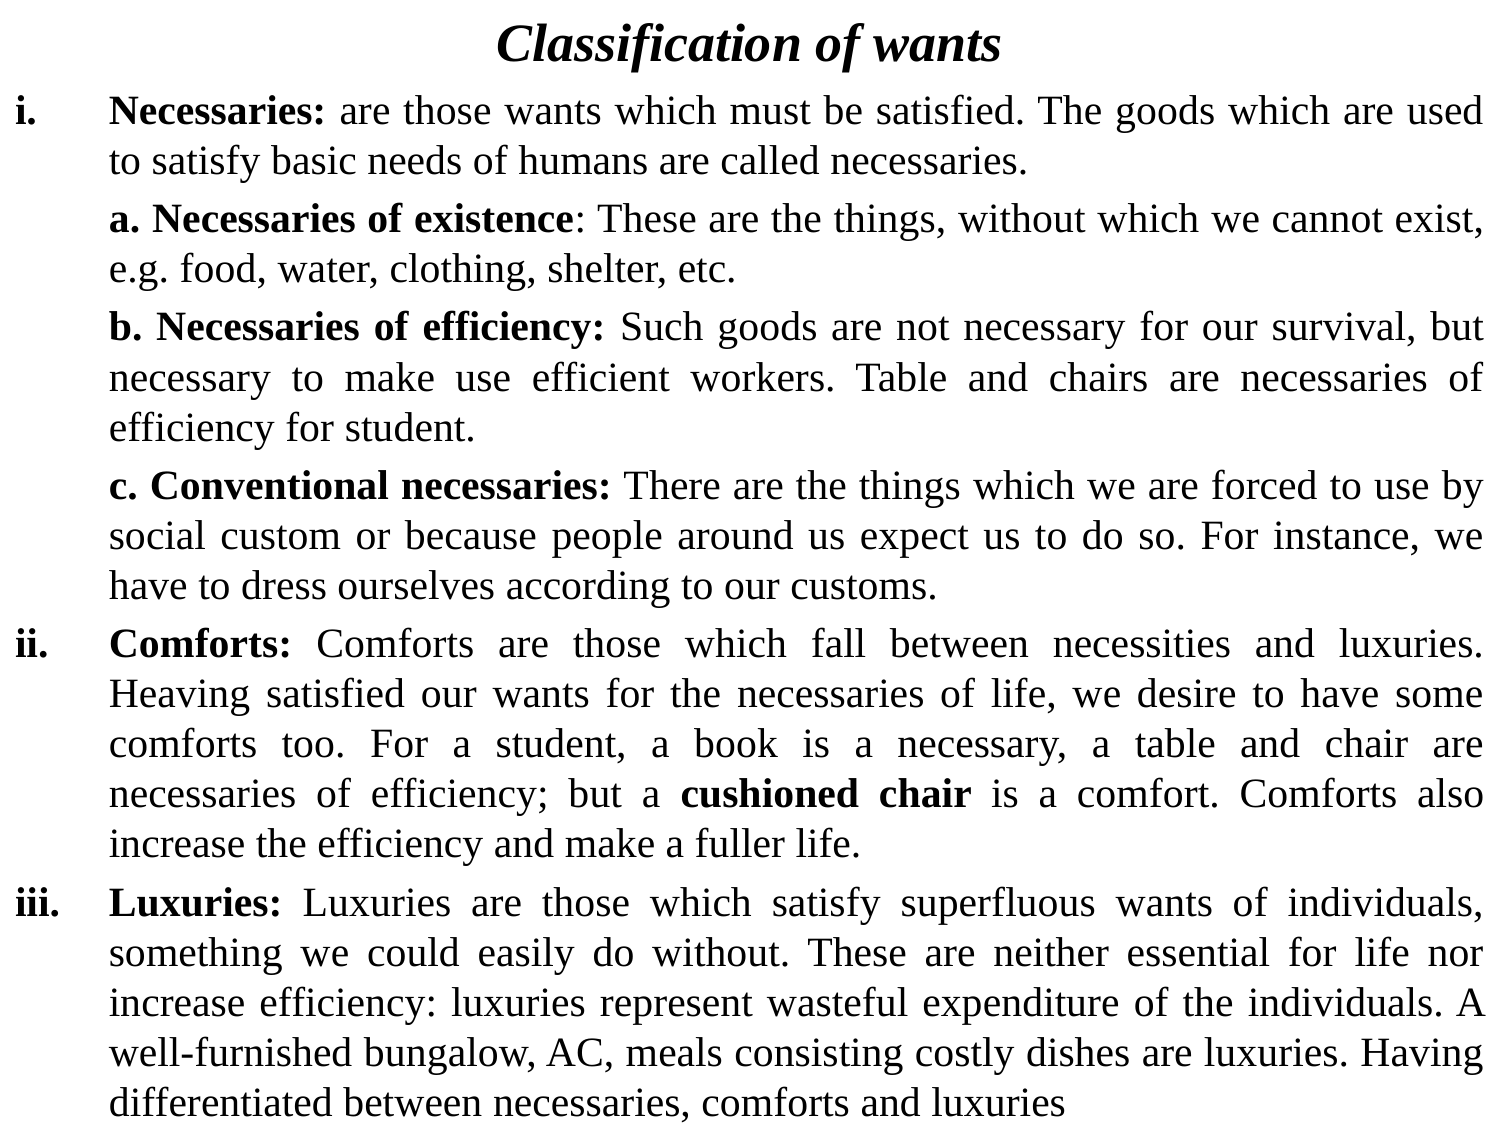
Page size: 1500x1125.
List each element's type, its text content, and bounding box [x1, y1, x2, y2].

list Necessaries: are those wants which must be satisfied. The goods which are used to satisfy basic needs of humans are called necessaries. a. Necessaries of existence: These are the things, without which we cannot exist, e.g. food, water, clothing, shelter, etc. b. Necessaries of efficiency: Such goods are not necessary for our survival, but necessary to make use efficient workers. Table and chairs are necessaries of efficiency for student. c. Conventional necessaries: There are the things which we are forced to use by social custom or because people around us expect us to do so. For instance, we have to dress ourselves according to our customs. Comforts: Comforts are those which fall between necessities and luxuries. Heaving satisfied our wants for the necessaries of life, we desire to have some comforts too. For a student, a book is a necessary, a table and chair are necessaries of efficiency; but a cushioned chair is a comfort. Comforts also increase the efficiency and make a fuller life. Luxuries: Luxuries are those which satisfy superfluous wants of individuals, something we could easily do without. These are neither essential for life nor increase efficiency: luxuries represent wasteful expenditure of the individuals. A well-furnished bungalow, AC, meals consisting costly dishes are luxuries. Having differentiated between necessaries, comforts and luxuries [0, 75, 1500, 1000]
title Classification of wants [75, 0, 1425, 75]
